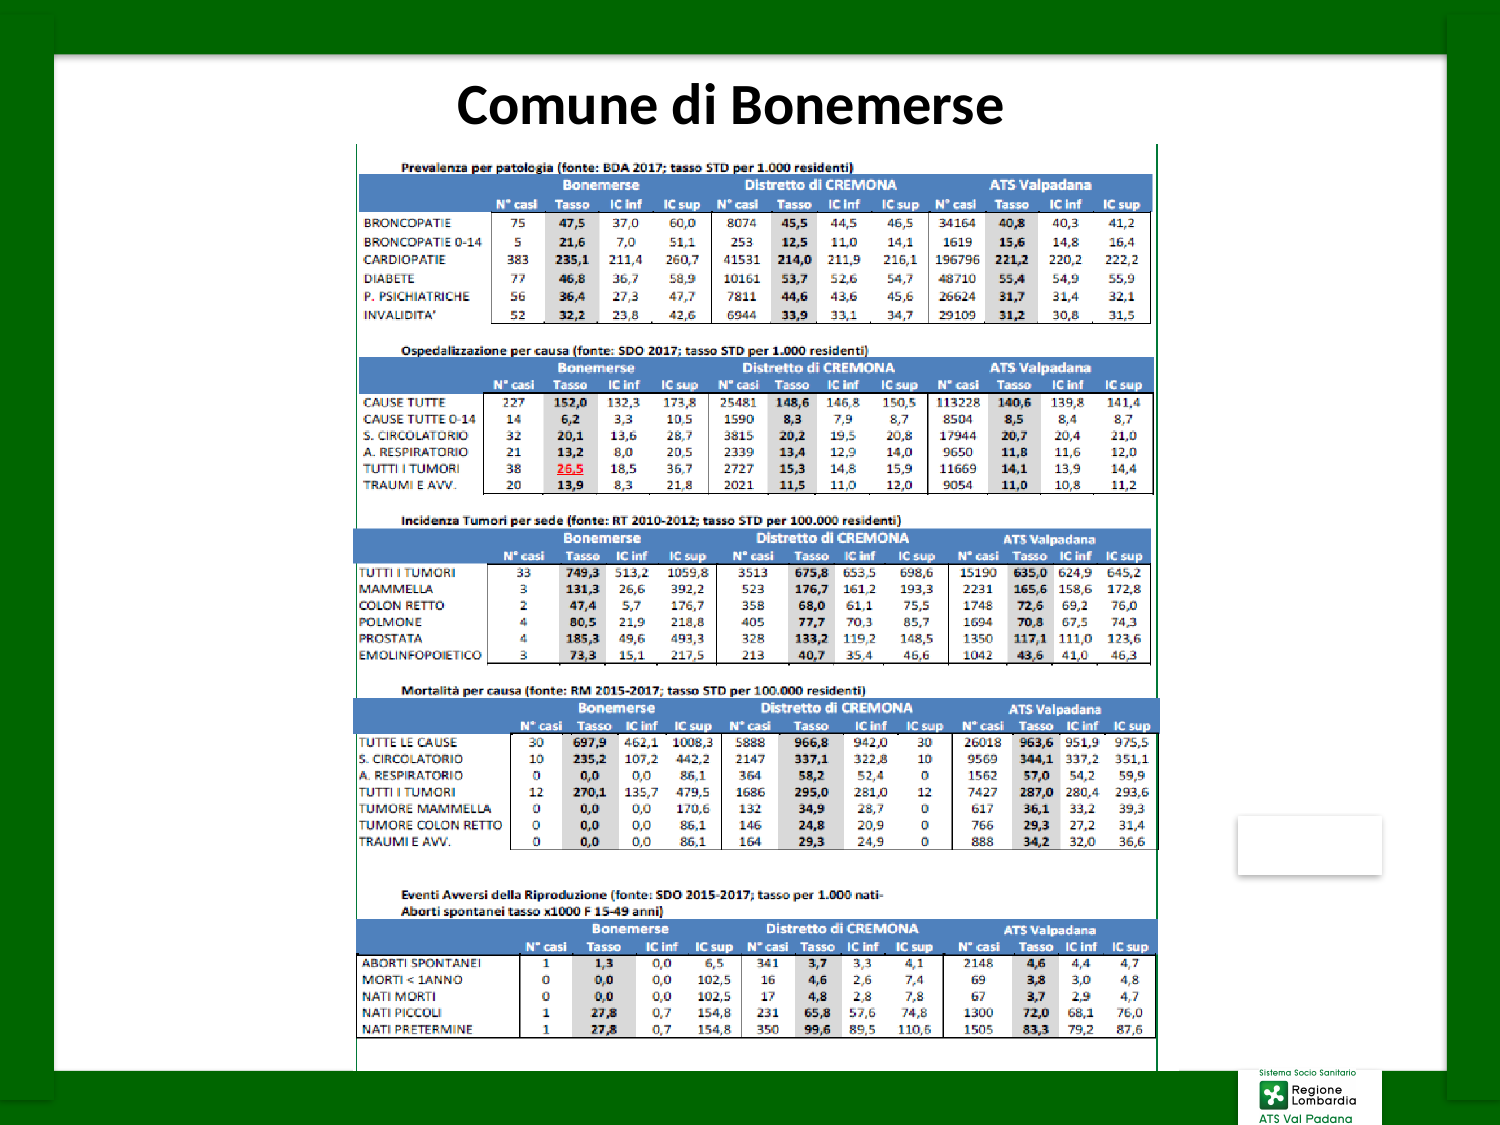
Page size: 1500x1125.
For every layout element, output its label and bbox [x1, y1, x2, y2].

picture [353, 144, 1179, 1072]
text_box [0, 0, 1500, 1125]
